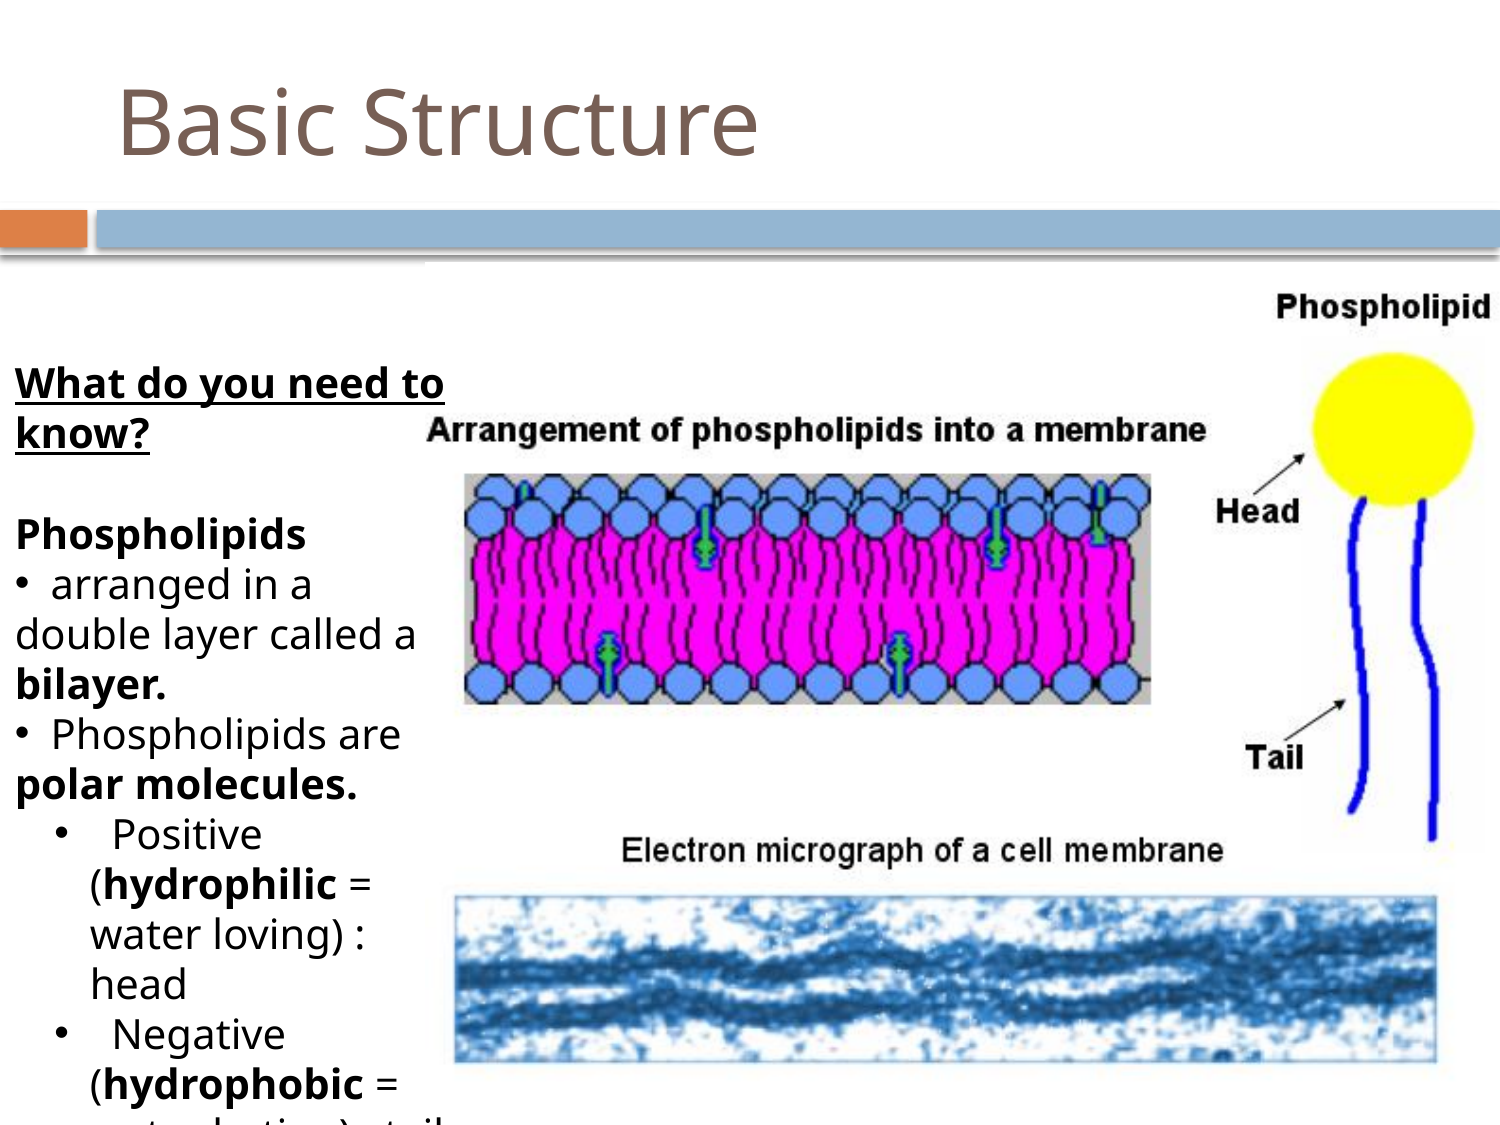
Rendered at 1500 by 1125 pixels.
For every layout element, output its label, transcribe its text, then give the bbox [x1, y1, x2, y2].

title Basic Structure [100, 37, 1438, 200]
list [424, 262, 1500, 1116]
text_box What do you need to know? Phospholipids arranged in a double layer called a bilayer. Phospholipids are polar molecules. Positive (hydrophilic = water loving) : head Negative (hydrophobic = water hating) : tail [0, 349, 421, 1125]
